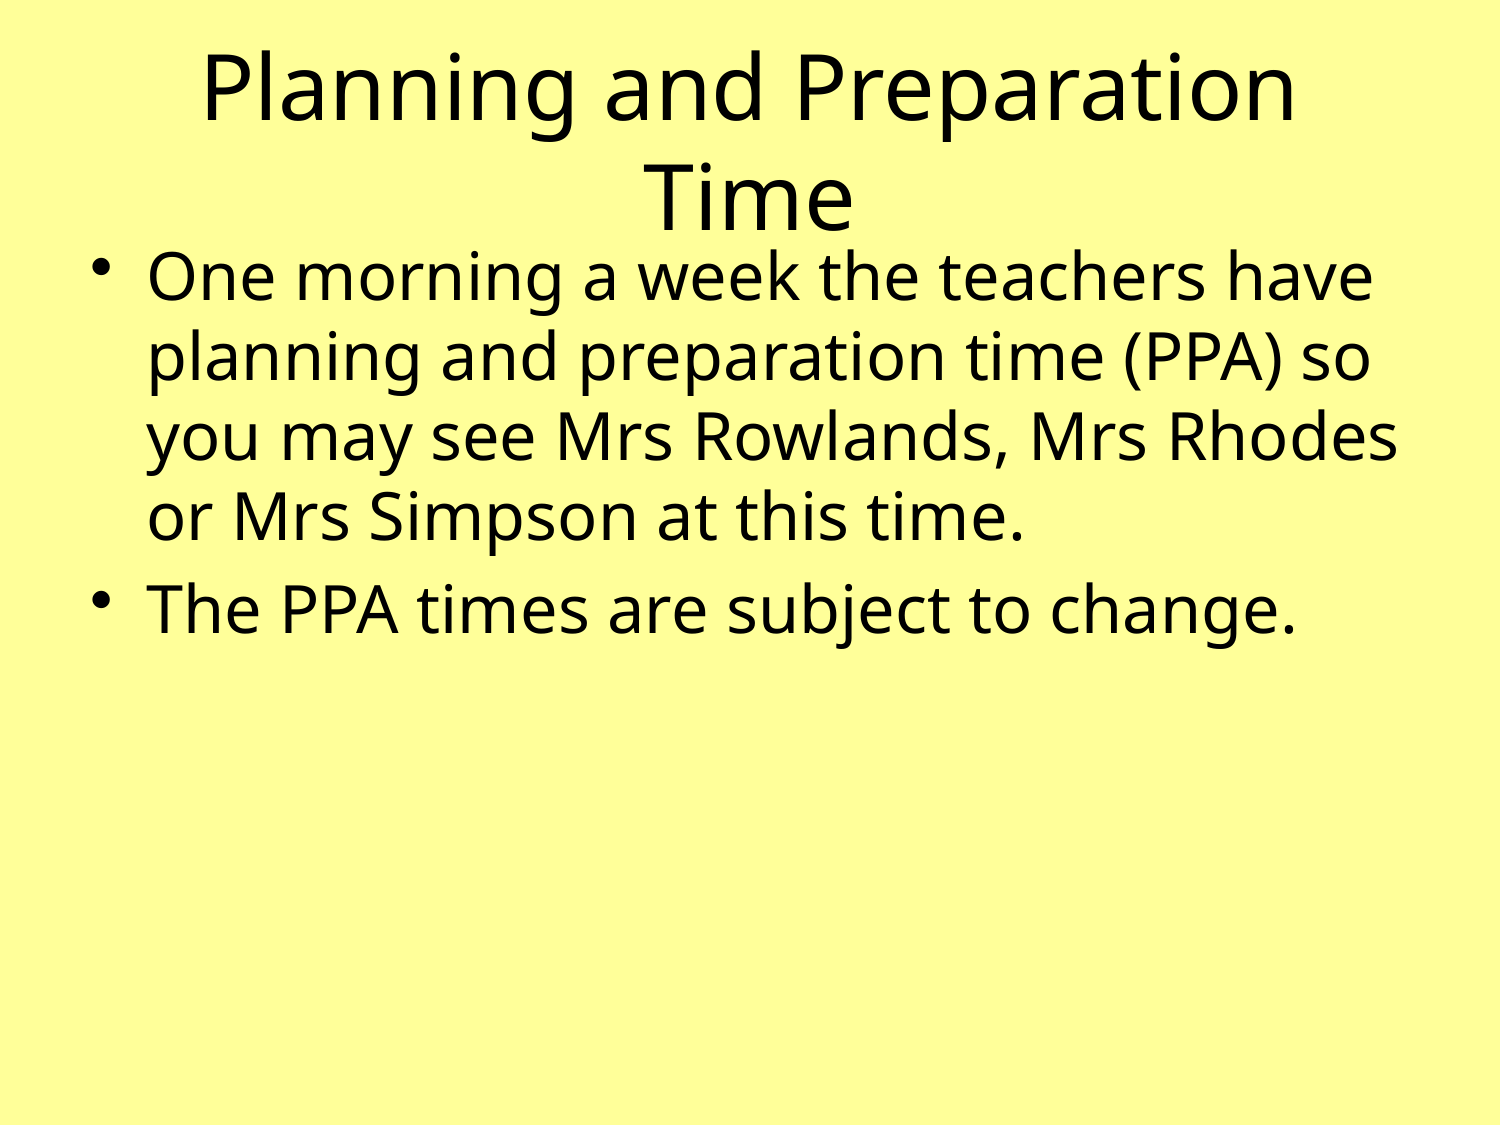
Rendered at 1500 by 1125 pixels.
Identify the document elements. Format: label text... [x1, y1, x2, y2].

title Planning and Preparation Time [75, 45, 1425, 226]
list One morning a week the teachers have planning and preparation time (PPA) so you may see Mrs Rowlands, Mrs Rhodes or Mrs Simpson at this time. The PPA times are subject to change. [75, 226, 1425, 1012]
